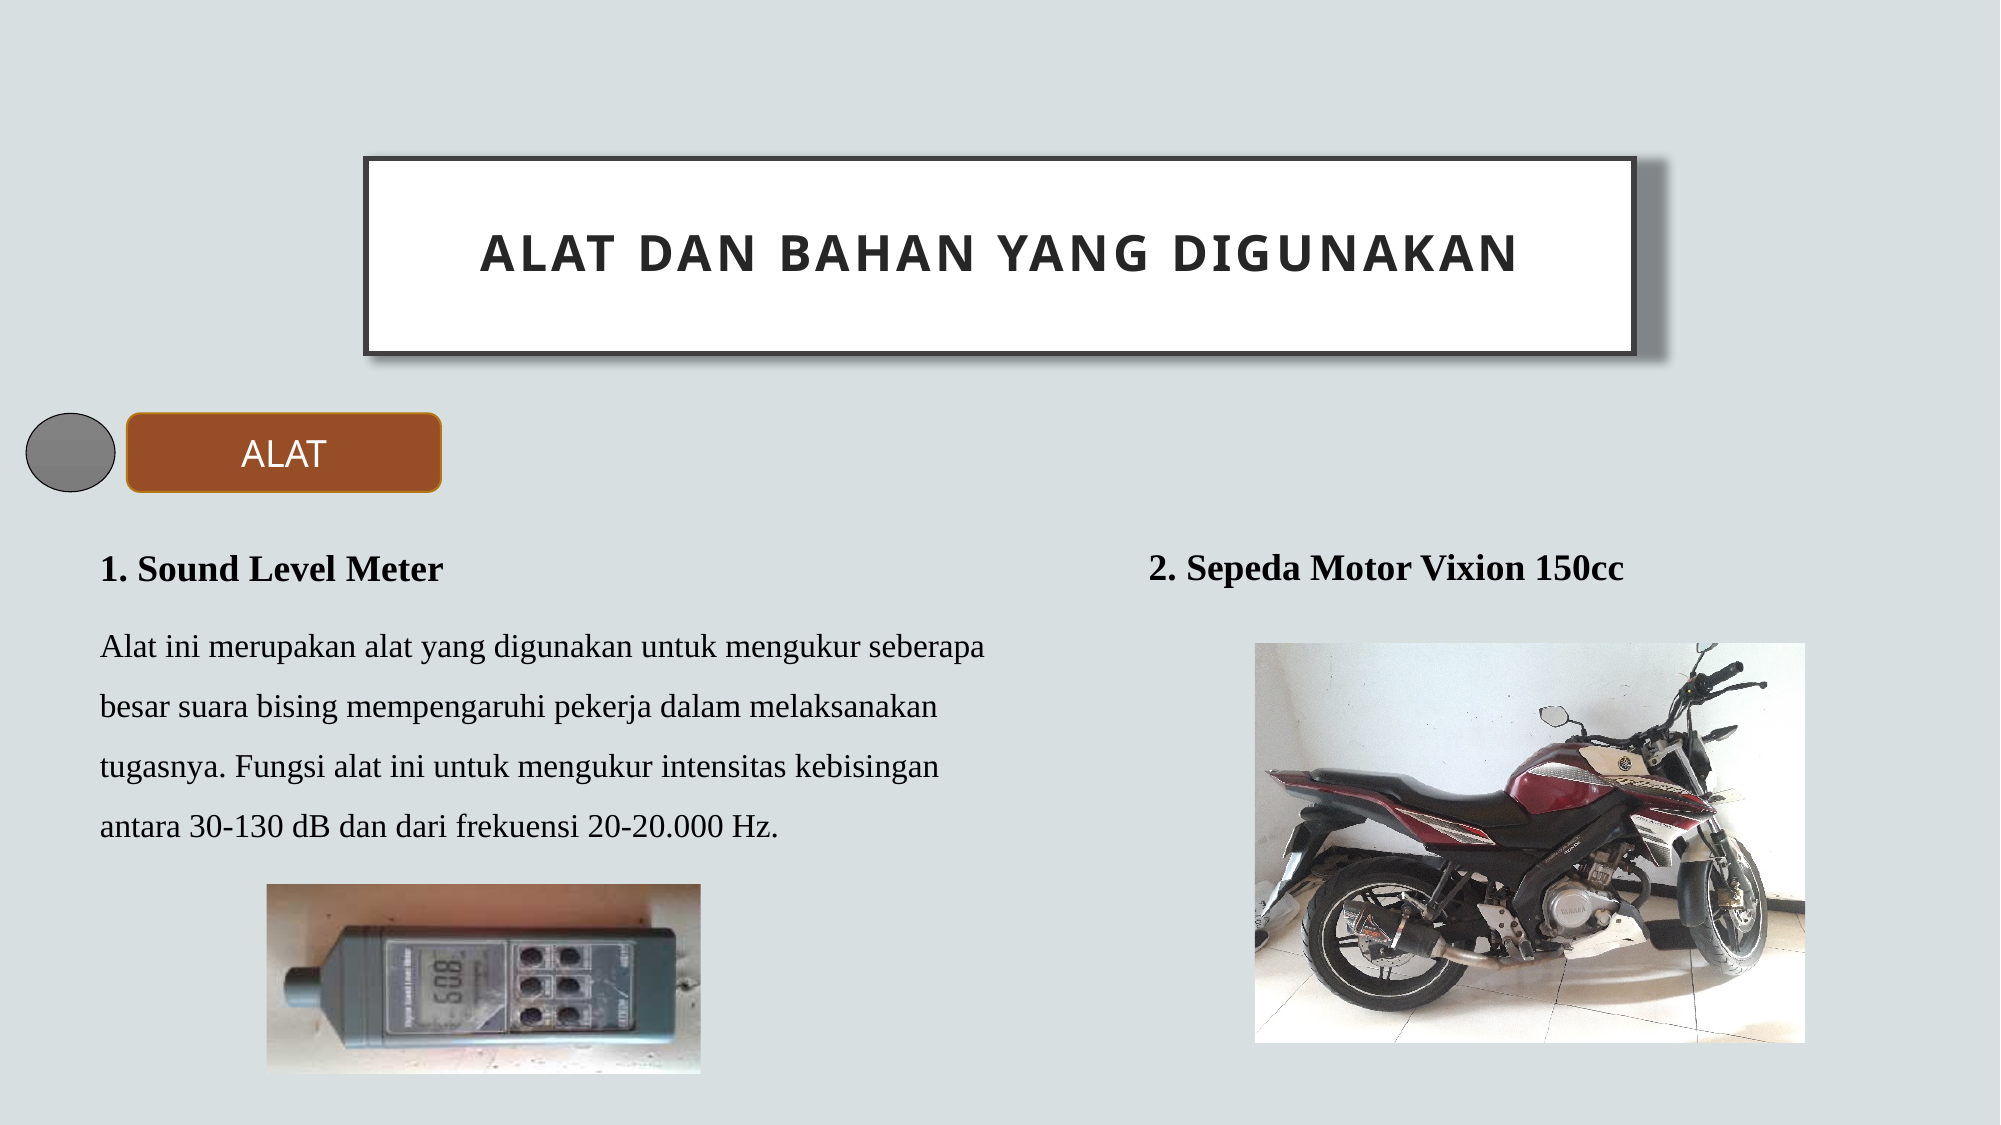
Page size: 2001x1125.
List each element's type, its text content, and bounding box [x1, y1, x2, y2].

text_box [25, 412, 116, 493]
text_box Alat ini merupakan alat yang digunakan untuk mengukur seberapa besar suara bising mempengaruhi pekerja dalam melaksanakan tugasnya. Fungsi alat ini untuk mengukur intensitas kebisingan antara 30-130 dB dan dari frekuensi 20-20.000 Hz. [85, 597, 1016, 852]
text_box 1. Sound Level Meter [84, 513, 1086, 597]
text_box [265, 884, 702, 1075]
title Alat dan Bahan yang digunakan [363, 156, 1637, 356]
text_box [1254, 643, 1806, 1044]
text_box 2. Sepeda Motor Vixion 150cc [1133, 513, 1915, 596]
text_box ALAT [125, 412, 442, 493]
